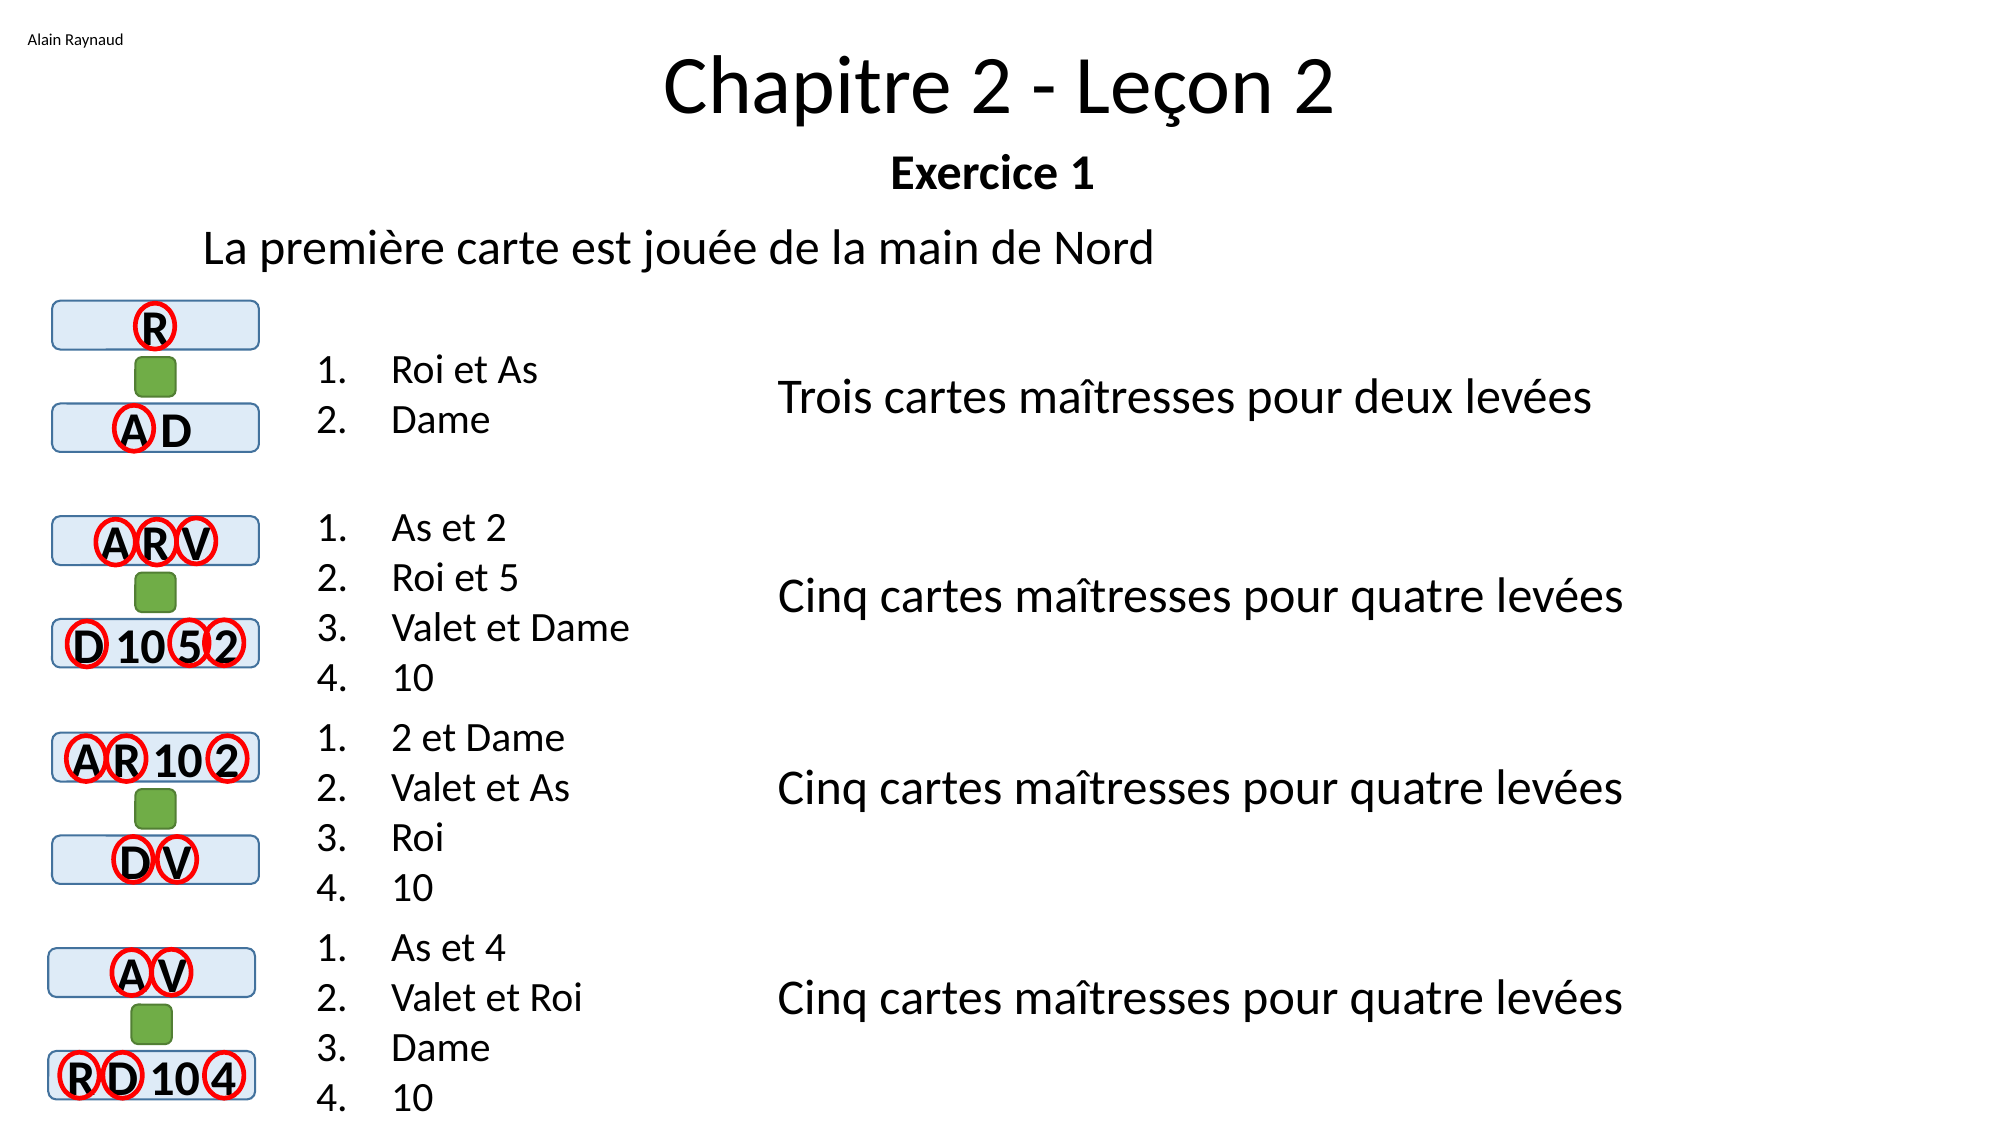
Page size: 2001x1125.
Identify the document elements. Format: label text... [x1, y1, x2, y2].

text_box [48, 948, 256, 1100]
text_box 2 et Dame Valet et As Roi 10 [301, 702, 720, 912]
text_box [52, 732, 259, 884]
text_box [52, 300, 259, 452]
text_box As et 4 Valet et Roi Dame 10 [301, 912, 720, 1125]
title Chapitre 2 - Leçon 2 [249, 38, 1750, 139]
text_box Trois cartes maîtresses pour deux levées [762, 355, 1854, 431]
text_box Alain Raynaud [12, 21, 147, 57]
text_box Cinq cartes maîtresses pour quatre levées [762, 957, 1854, 1032]
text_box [52, 516, 259, 668]
subtitle Exercice 1 La première carte est jouée de la main de Nord [37, 139, 1948, 1088]
text_box Cinq cartes maîtresses pour quatre levées [762, 747, 1854, 822]
text_box As et 2 Roi et 5 Valet et Dame 10 [301, 492, 721, 708]
text_box Cinq cartes maîtresses pour quatre levées [763, 555, 1855, 630]
text_box Roi et As Dame [301, 334, 764, 450]
